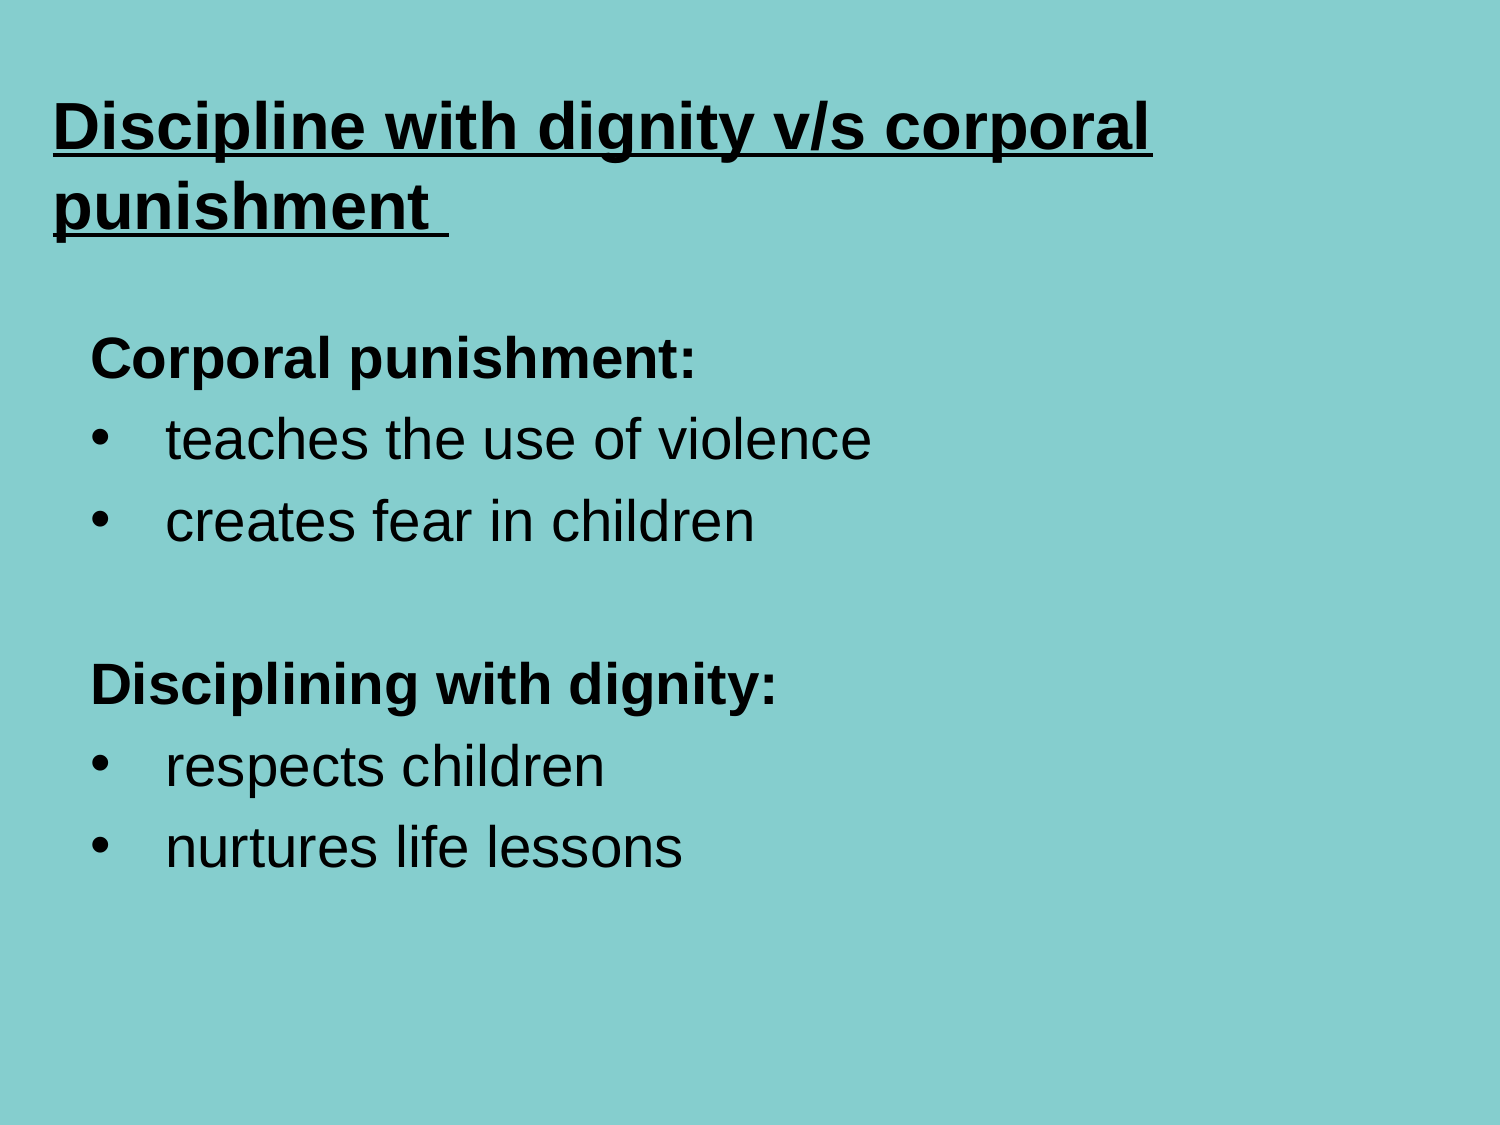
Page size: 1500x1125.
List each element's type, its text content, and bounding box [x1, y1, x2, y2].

title Discipline with dignity v/s corporal punishment [37, 75, 1475, 275]
list Corporal punishment: teaches the use of violence creates fear in children Disciplining with dignity: respects children nurtures life lessons [75, 312, 1438, 913]
